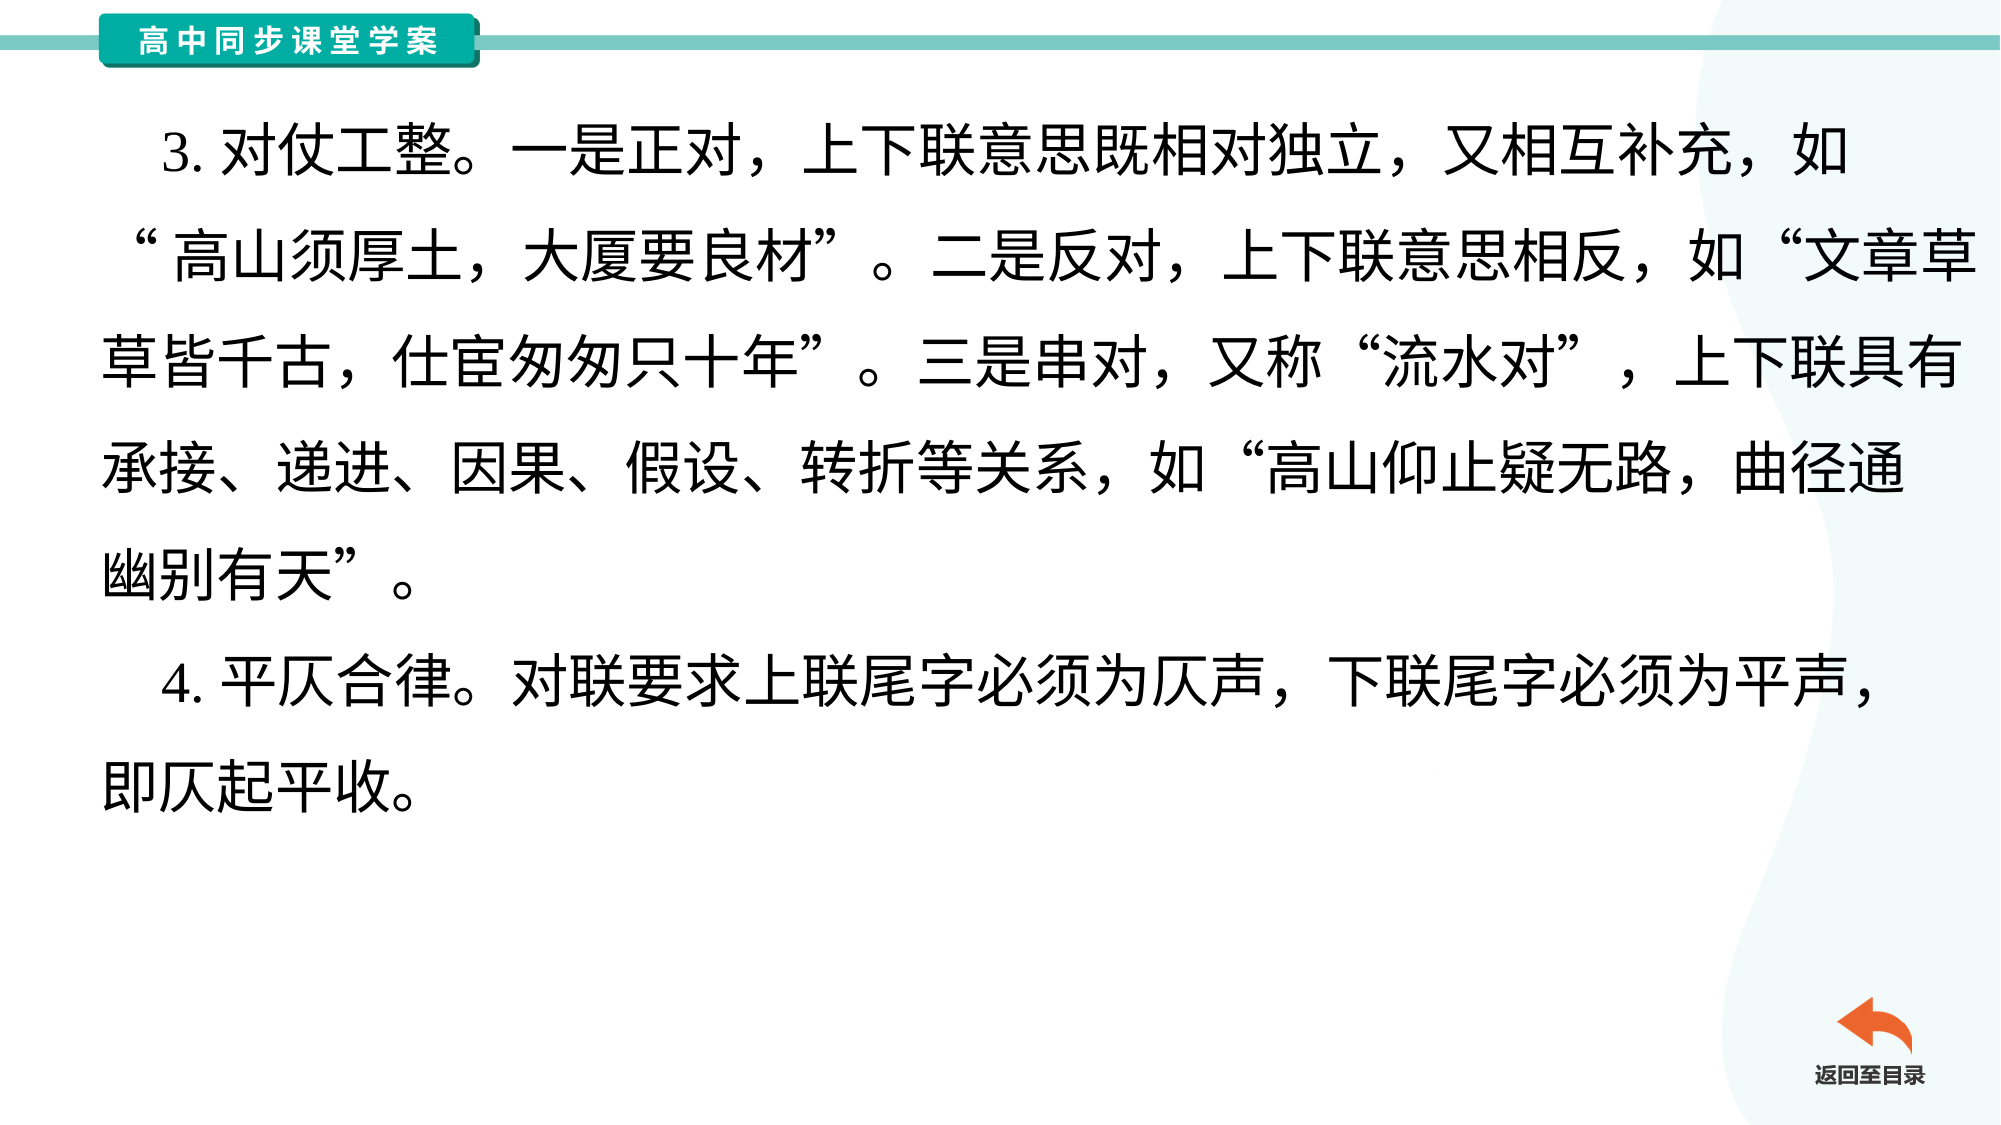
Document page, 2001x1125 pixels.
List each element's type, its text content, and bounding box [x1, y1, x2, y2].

picture [0, 0, 2000, 1125]
text_box 3.对仗工整。一是正对，上下联意思既相对独立，又相互补充，如 “高山须厚土，大厦要良材”。二是反对，上下联意思相反，如“文章草 草皆千古，仕宦匆匆只十年”。三是串对，又称“流水对”，上下联具有 承接、递进、因果、假设、转折等关系，如“高山仰止疑无路，曲径通 幽别有天”。 4.平仄合律。对联要求上联尾字必须为仄声，下联尾字必须为平声， 即仄起平收。 [100, 76, 1899, 821]
